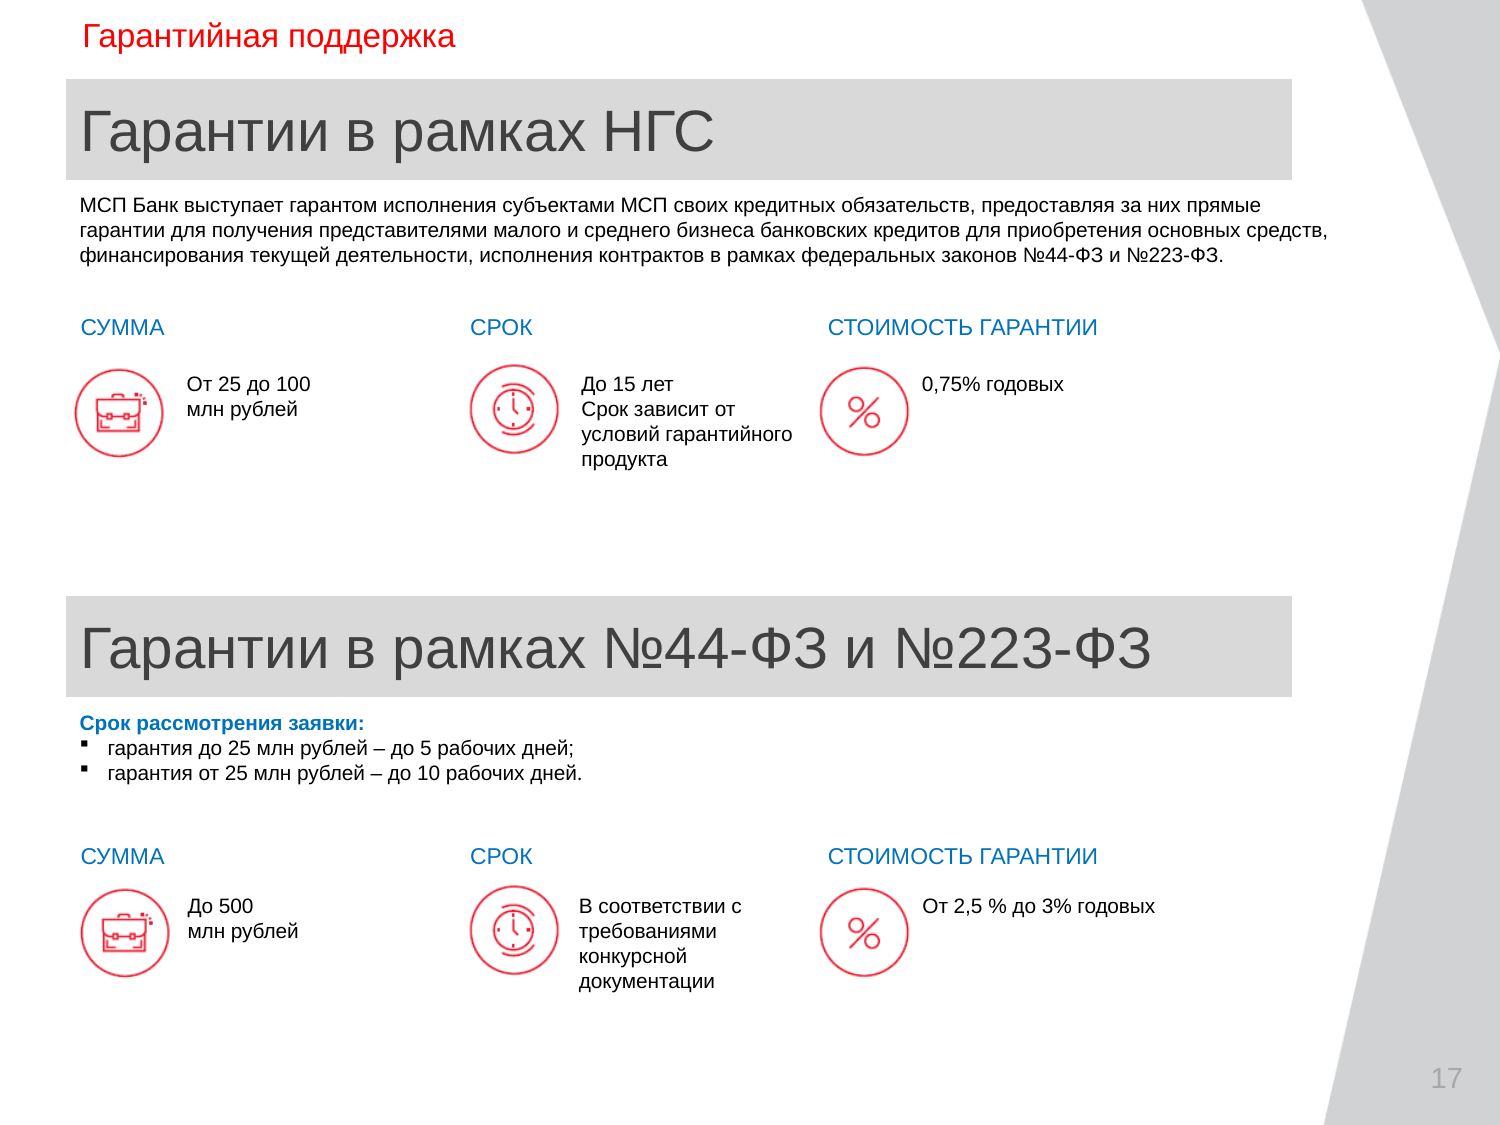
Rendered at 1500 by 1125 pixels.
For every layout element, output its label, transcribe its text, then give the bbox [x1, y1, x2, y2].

table_header Гарантии в рамках №44-ФЗ и №223-ФЗ [66, 596, 1292, 697]
text_box СУММА [65, 304, 180, 347]
text_box СРОК [455, 304, 548, 347]
text_box Срок рассмотрения заявки: гарантия до 25 млн рублей – до 5 рабочих дней; гарантия от 25 млн рублей – до 10 рабочих дней. [64, 702, 1412, 792]
table_header Гарантии в рамках НГС [66, 79, 1292, 180]
text_box От 25 до 100 млн рублей [171, 363, 326, 429]
text_box Гарантийная поддержка [67, 7, 472, 62]
text_box МСП Банк выступает гарантом исполнения субъектами МСП своих кредитных обязательств, предоставляя за них прямые гарантии для получения представителями малого и среднего бизнеса банковских кредитов для приобретения основных средств, финансирования текущей деятельности, исполнения контрактов в рамках федеральных законов №44-ФЗ и №223-ФЗ. [64, 184, 1365, 300]
slide_number 17 [1128, 1046, 1478, 1107]
picture [0, 0, 1500, 1125]
text_box До 15 лет Срок зависит от условий гарантийного продукта [566, 363, 808, 479]
text_box СРОК [455, 834, 548, 877]
text_box 0,75% годовых [918, 363, 1080, 404]
text_box До 500 млн рублей [177, 884, 314, 950]
text_box СТОИМОСТЬ ГАРАНТИИ [813, 304, 1114, 347]
text_box От 2,5 % до 3% годовых [918, 884, 1171, 950]
text_box В соответствии с требованиями конкурсной документации [564, 884, 798, 1000]
text_box СУММА [65, 834, 180, 877]
text_box СТОИМОСТЬ ГАРАНТИИ [813, 834, 1114, 877]
